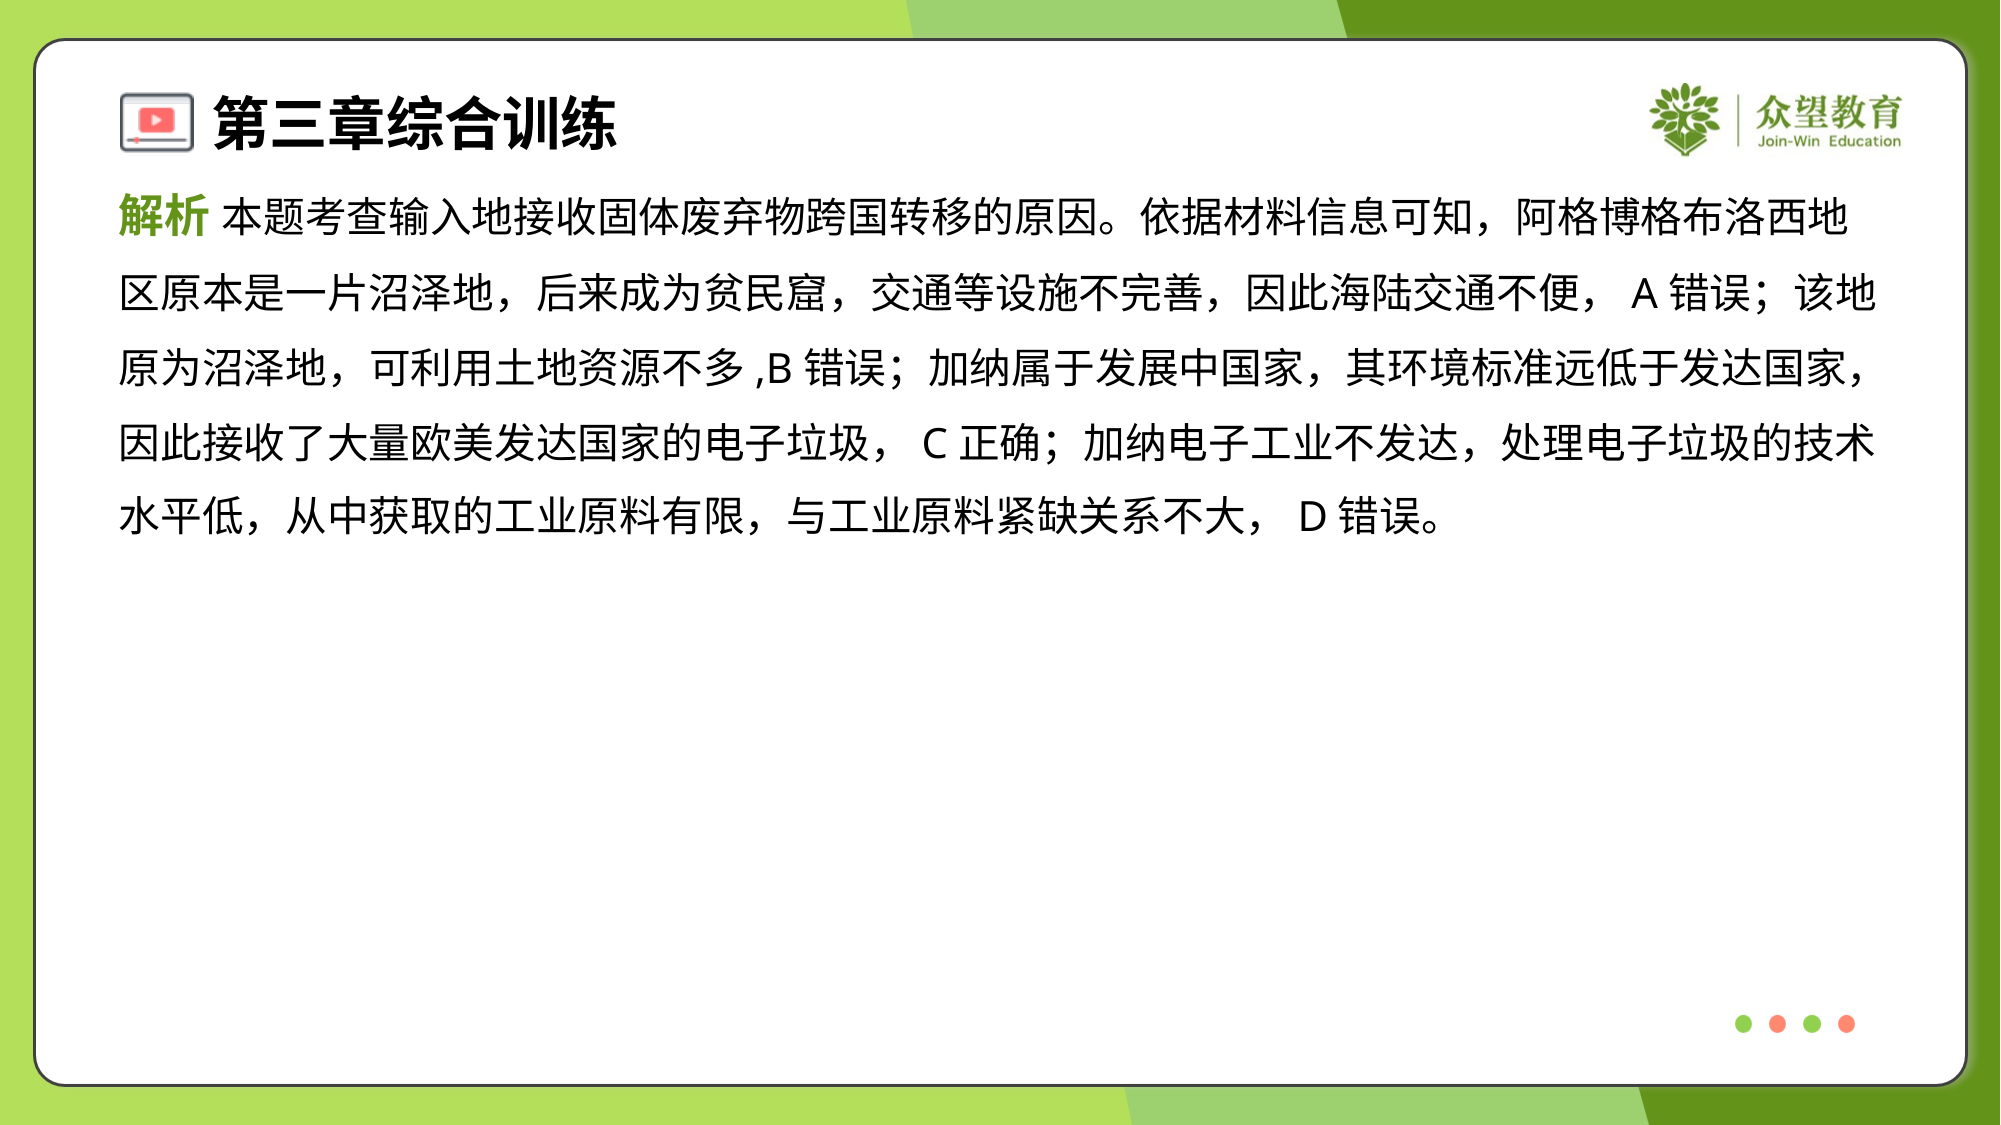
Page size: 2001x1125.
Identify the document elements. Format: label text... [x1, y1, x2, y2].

picture [0, 0, 2000, 1125]
text_box 解析 本题考查输入地接收固体废弃物跨国转移的原因。依据材料信息可知，阿格博格布洛西地 区原本是一片沼泽地，后来成为贫民窟，交通等设施不完善，因此海陆交通不便，A错误；该地 原为沼泽地，可利用土地资源不多,B错误；加纳属于发展中国家，其环境标准远低于发达国家， 因此接收了大量欧美发达国家的电子垃圾，C正确；加纳电子工业不发达，处理电子垃圾的技术 水平低，从中获取的工业原料有限，与工业原料紧缺关系不大，D错误。 [118, 164, 1883, 533]
